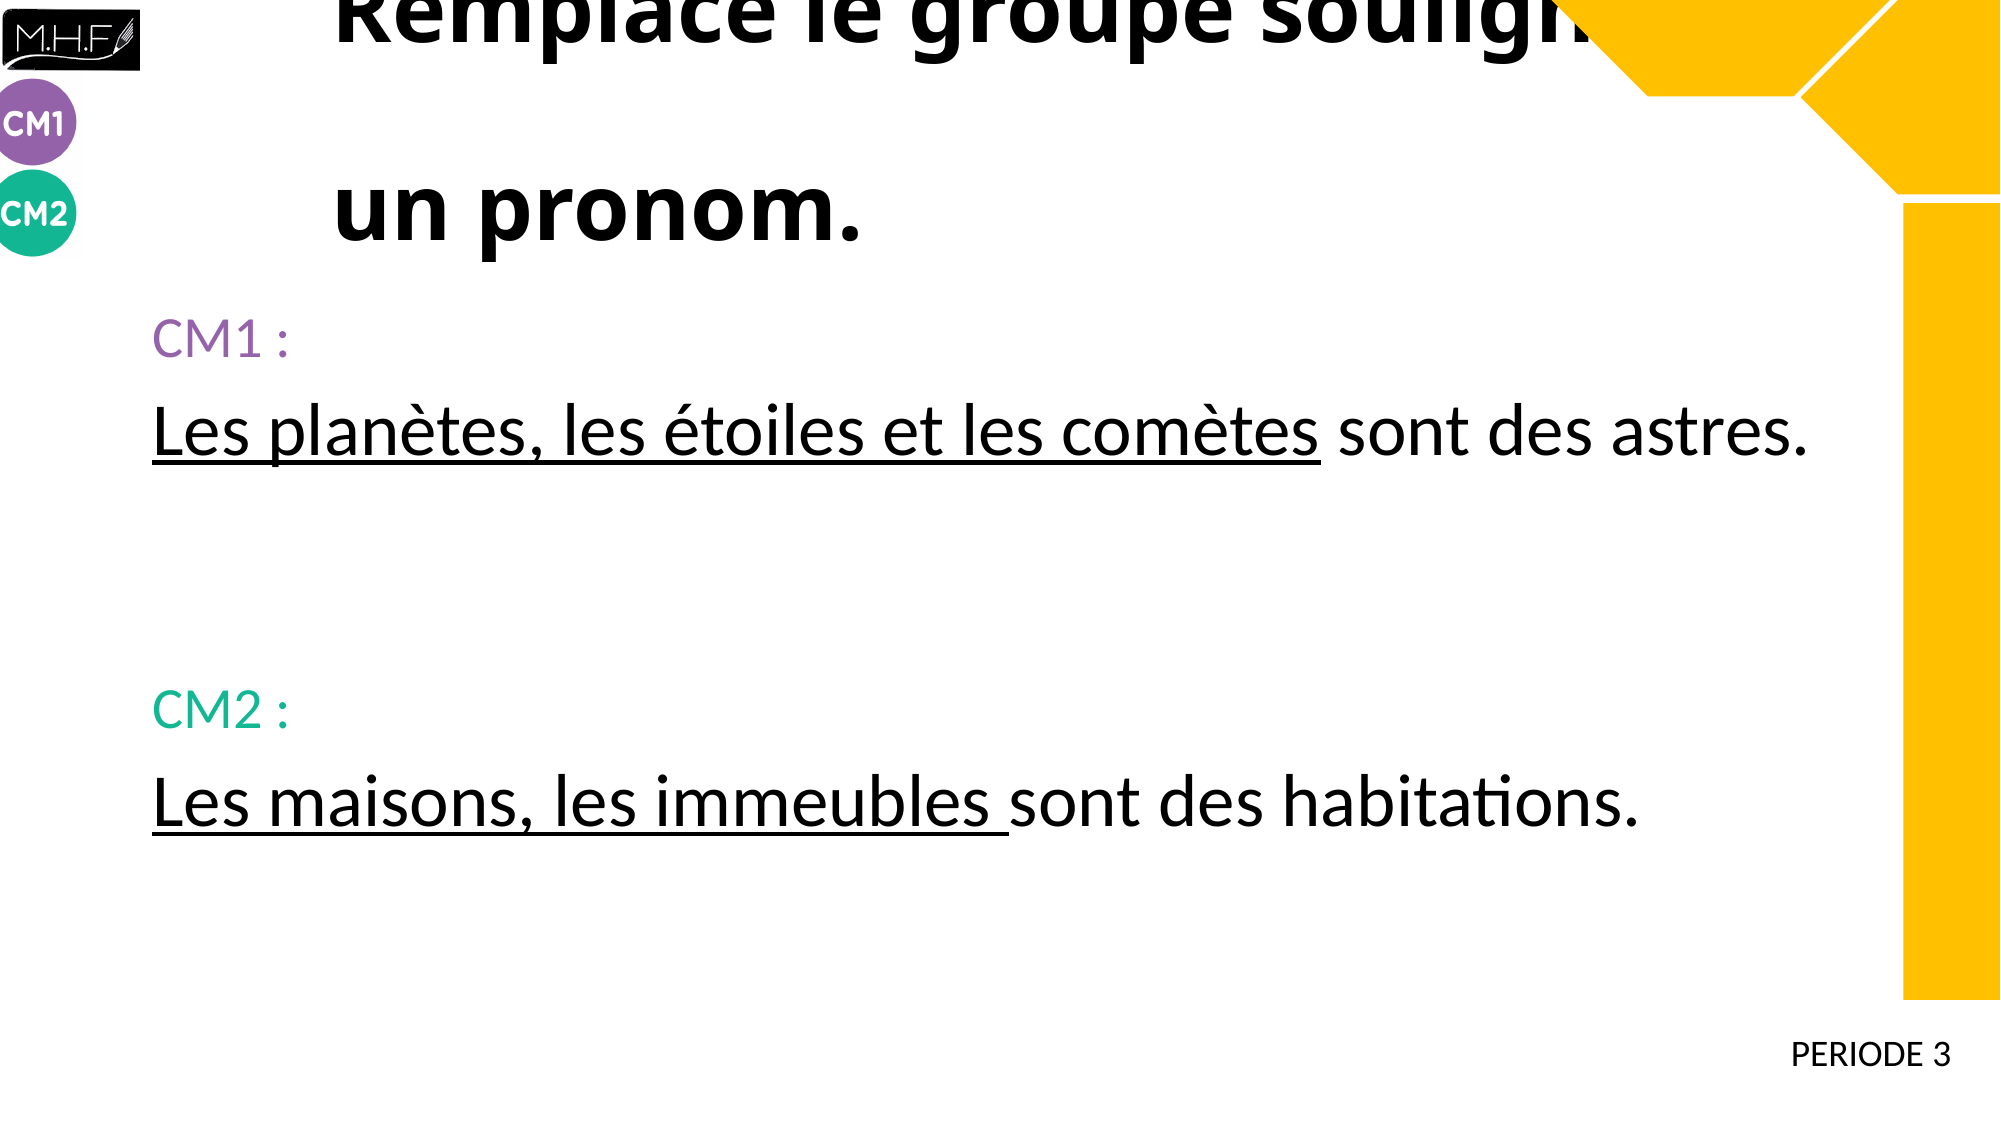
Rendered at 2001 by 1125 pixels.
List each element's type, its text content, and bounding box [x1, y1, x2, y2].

picture [0, 7, 140, 259]
text_box [1902, 202, 2000, 1001]
text_box [1549, 0, 1892, 98]
list CM1 : Les planètes, les étoiles et les comètes sont des astres. CM2 : Les maisons, les immeubles sont des habitations. [137, 299, 1863, 1014]
title Remplace le groupe souligné par un pronom. [316, 3, 1863, 221]
text_box PERIODE 3 [1362, 1021, 1967, 1082]
text_box [1799, 0, 2000, 196]
